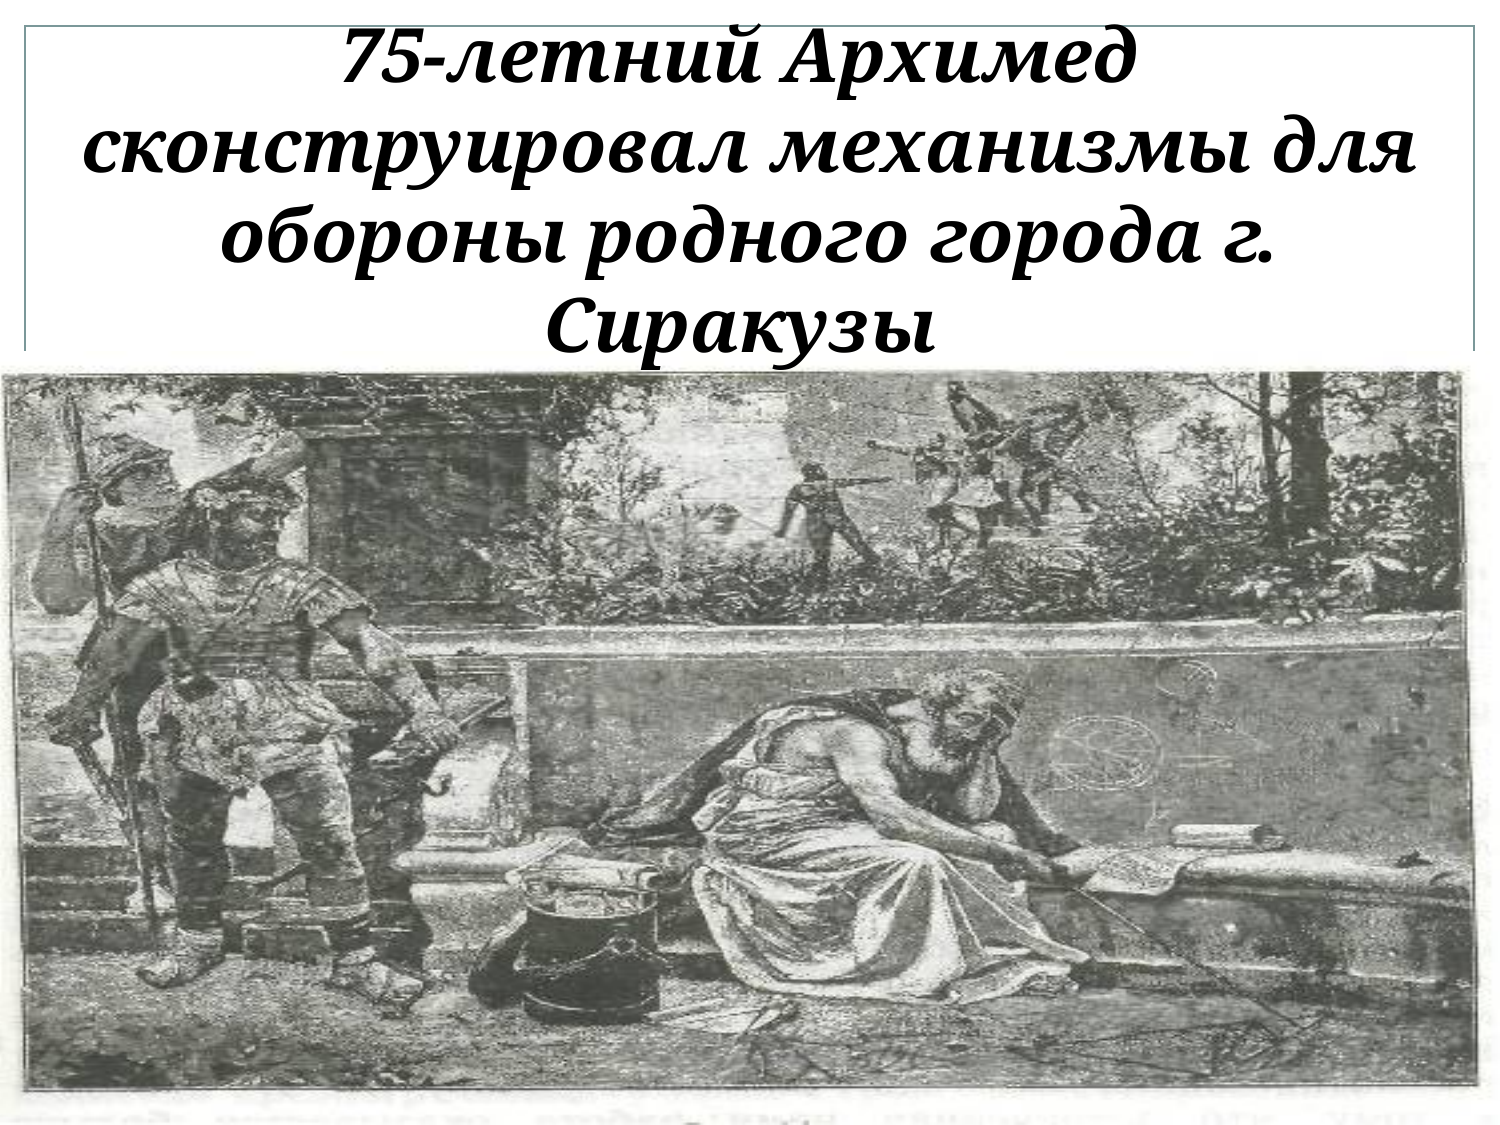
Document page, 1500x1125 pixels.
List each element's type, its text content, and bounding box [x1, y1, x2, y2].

text_box 75-летний Архимед сконструировал механизмы для обороны родного города г. Сиракузы [0, 0, 1500, 350]
picture [0, 351, 1500, 1125]
